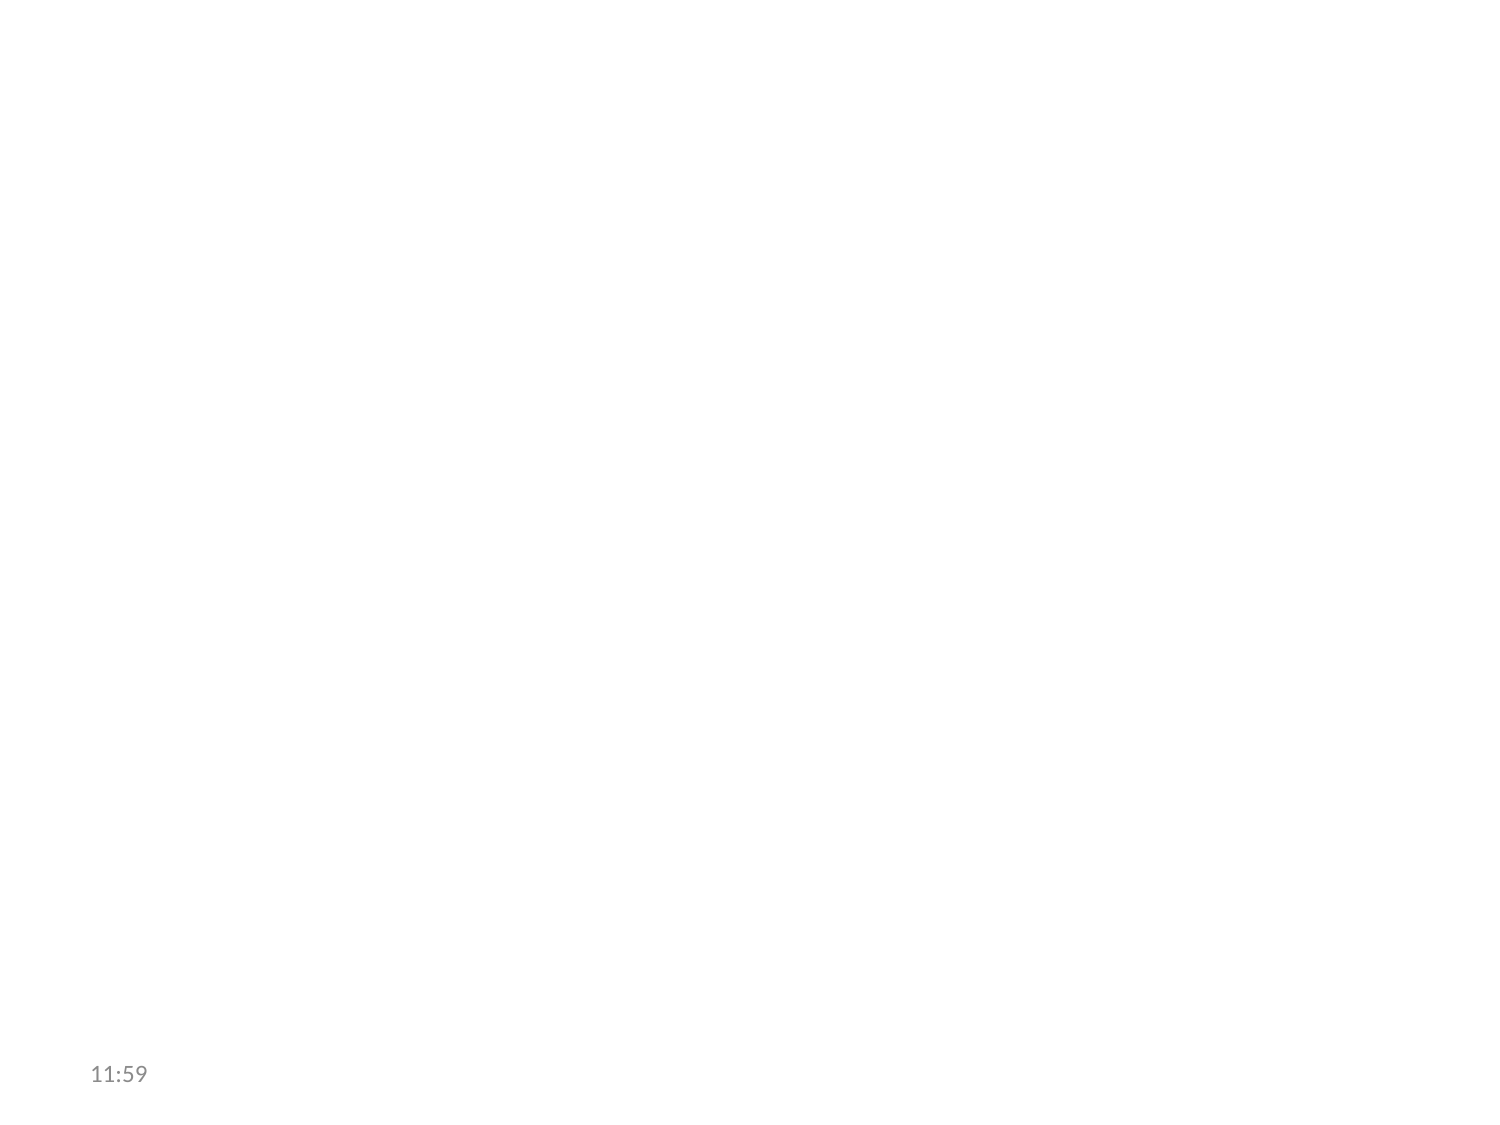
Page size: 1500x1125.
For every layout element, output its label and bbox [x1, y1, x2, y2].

slide_number [75, 1042, 425, 1103]
